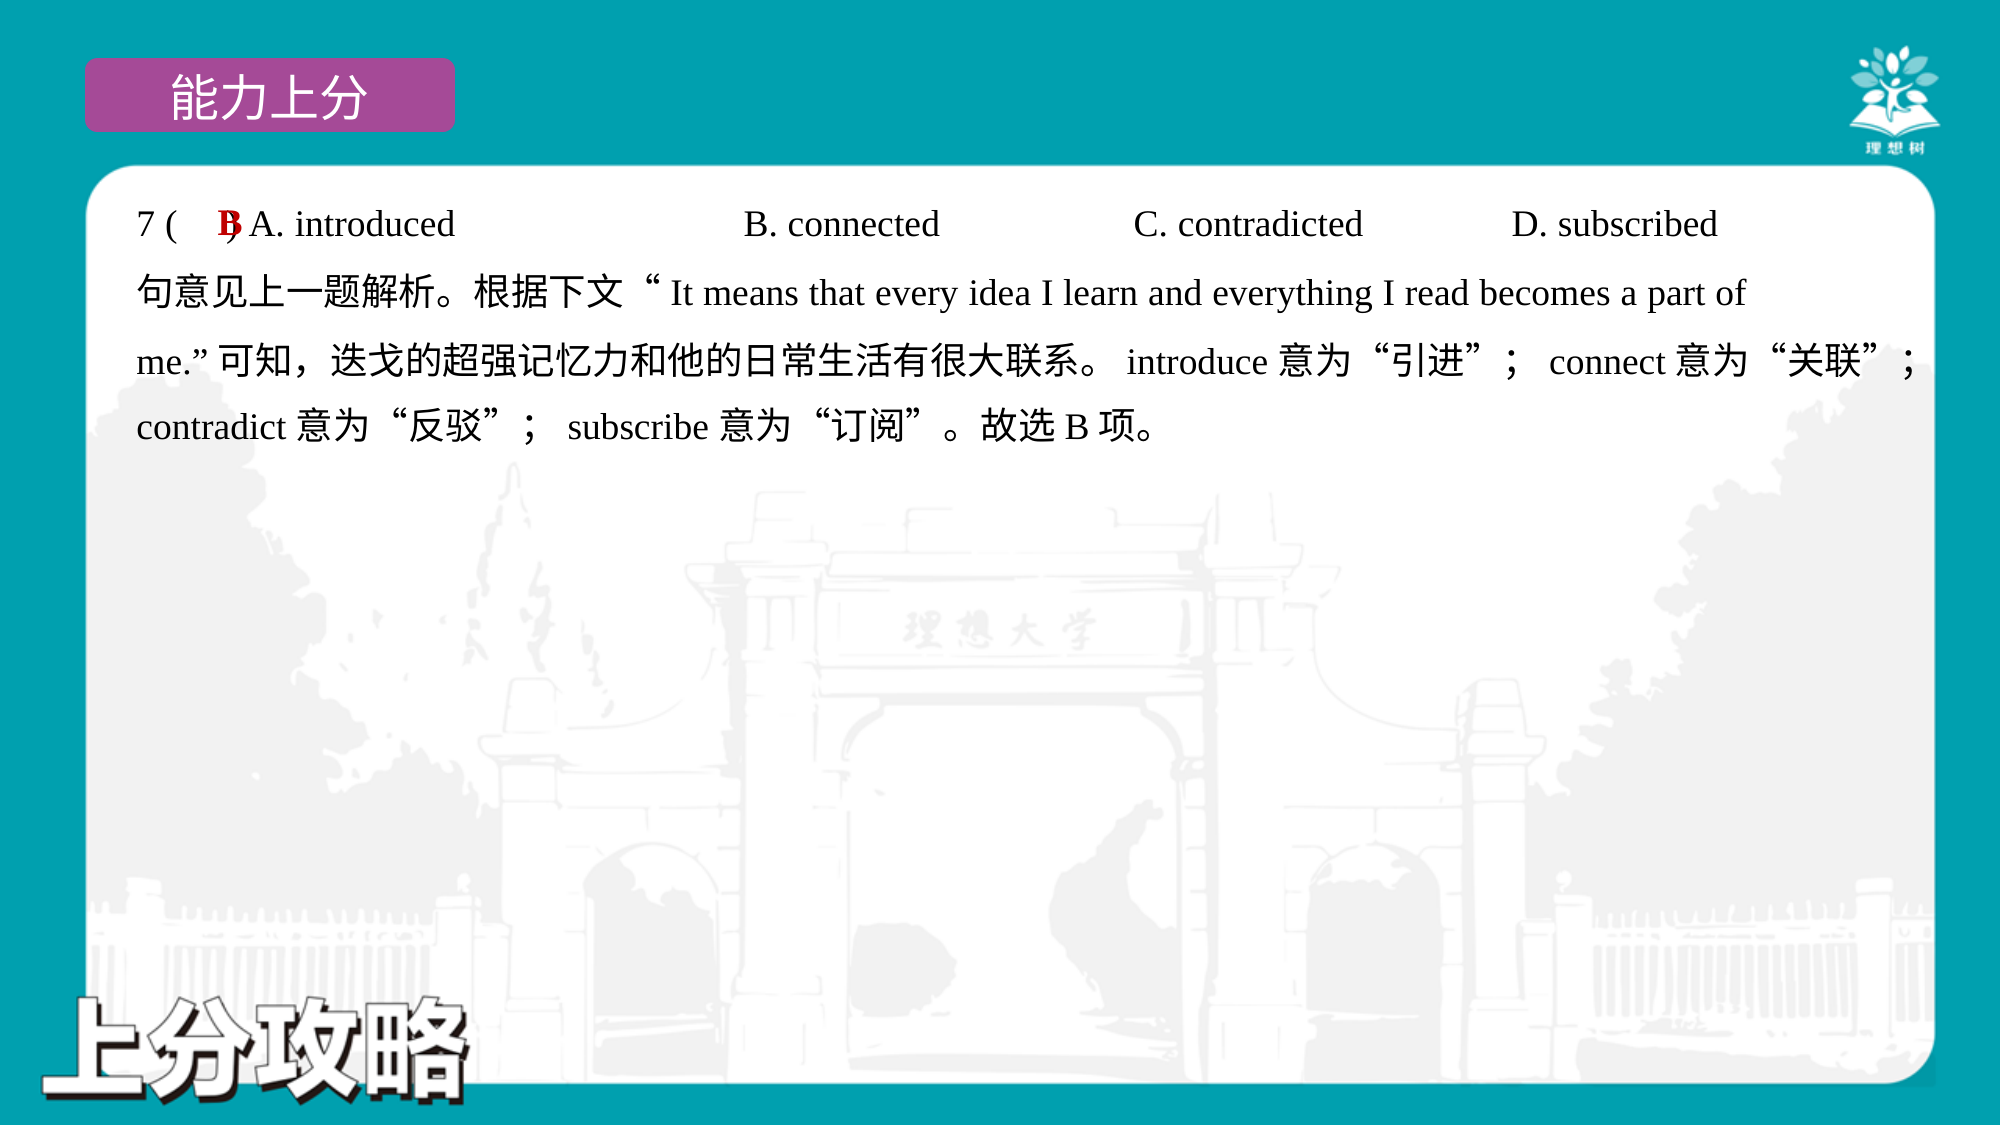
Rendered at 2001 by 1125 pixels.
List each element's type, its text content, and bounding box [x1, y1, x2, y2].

text_box 7 ( ) A. introduced B. connected C. contradicted D. subscribed [136, 176, 1865, 237]
text_box B [204, 176, 257, 236]
picture [0, 0, 2000, 1125]
text_box 句意见上一题解析。根据下文“It means that every idea I learn and everything I read becomes a part of me.”可知，迭戈的超强记忆力和他的日常生活有很大联系。introduce意为“引进”；connect意为“关联”； contradict意为“反驳”；subscribe意为“订阅”。故选B项。 [136, 244, 1865, 441]
